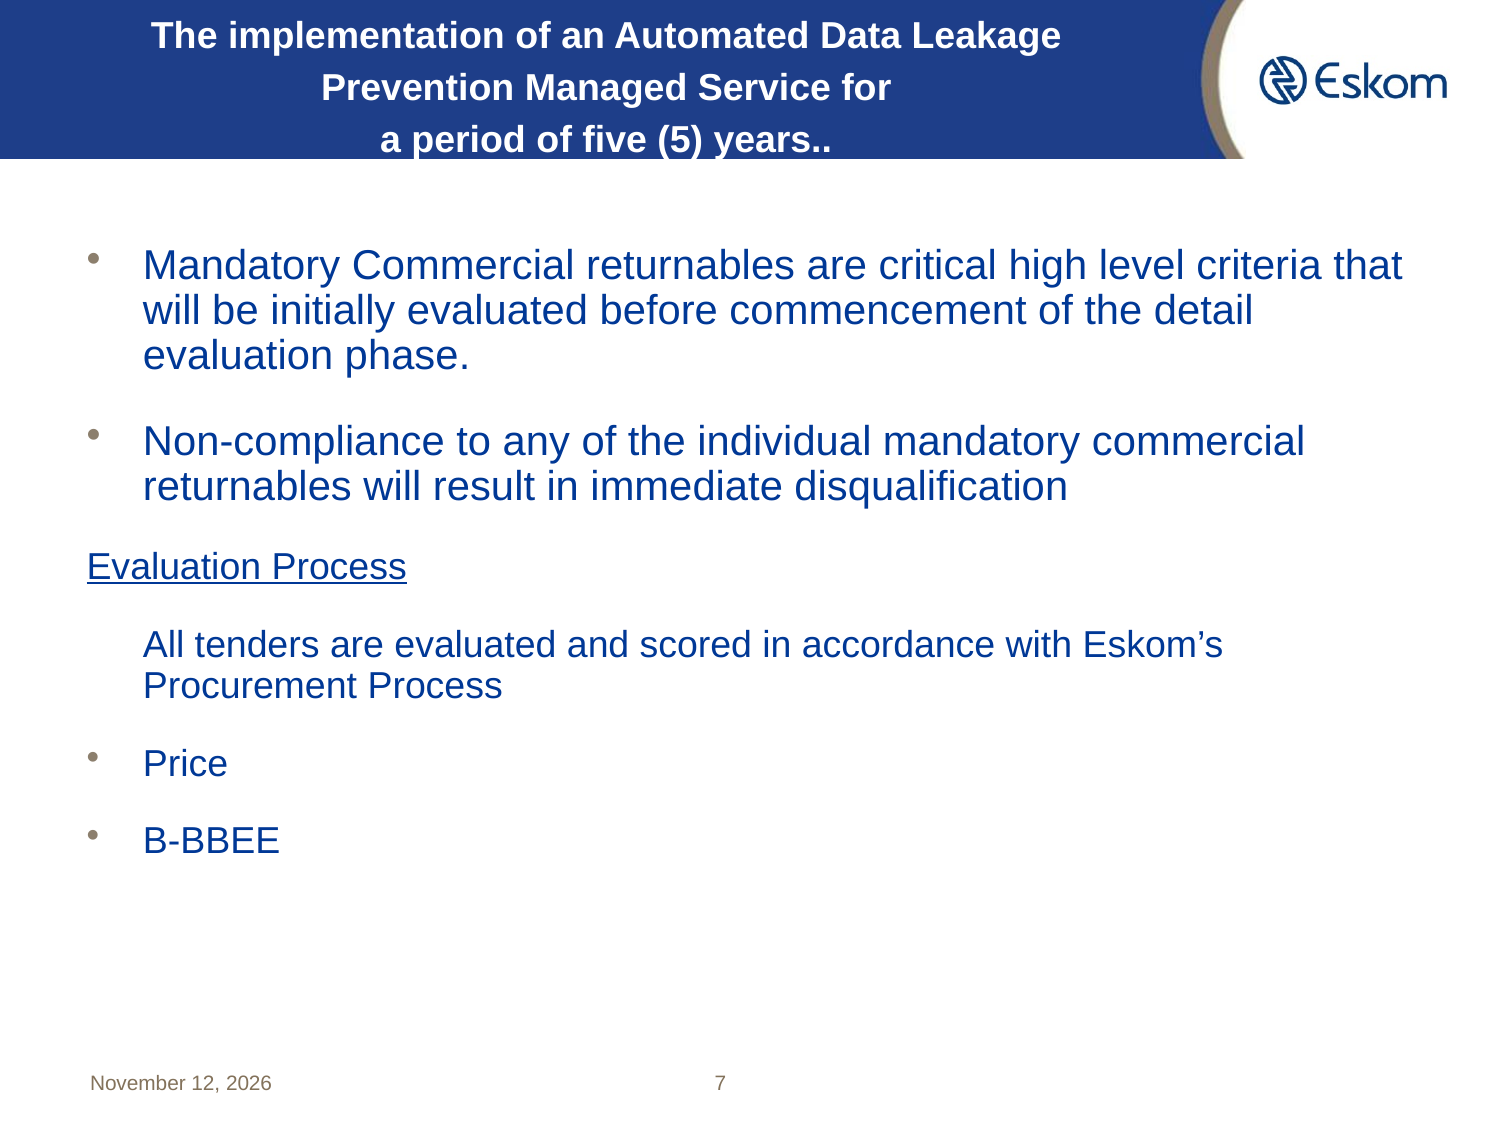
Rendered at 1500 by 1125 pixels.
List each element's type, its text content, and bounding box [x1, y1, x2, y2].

slide_number 7 [643, 1058, 798, 1103]
list Mandatory Commercial returnables are critical high level criteria that will be initially evaluated before commencement of the detail evaluation phase. Non-compliance to any of the individual mandatory commercial returnables will result in immediate disqualification Evaluation Process All tenders are evaluated and scored in accordance with Eskom’s Procurement Process Price B-BBEE [71, 235, 1447, 1064]
picture [0, 0, 1246, 159]
picture [1257, 55, 1450, 105]
title The implementation of an Automated Data Leakage Prevention Managed Service for a period of five (5) years.. [71, 27, 1142, 137]
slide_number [75, 1058, 361, 1103]
